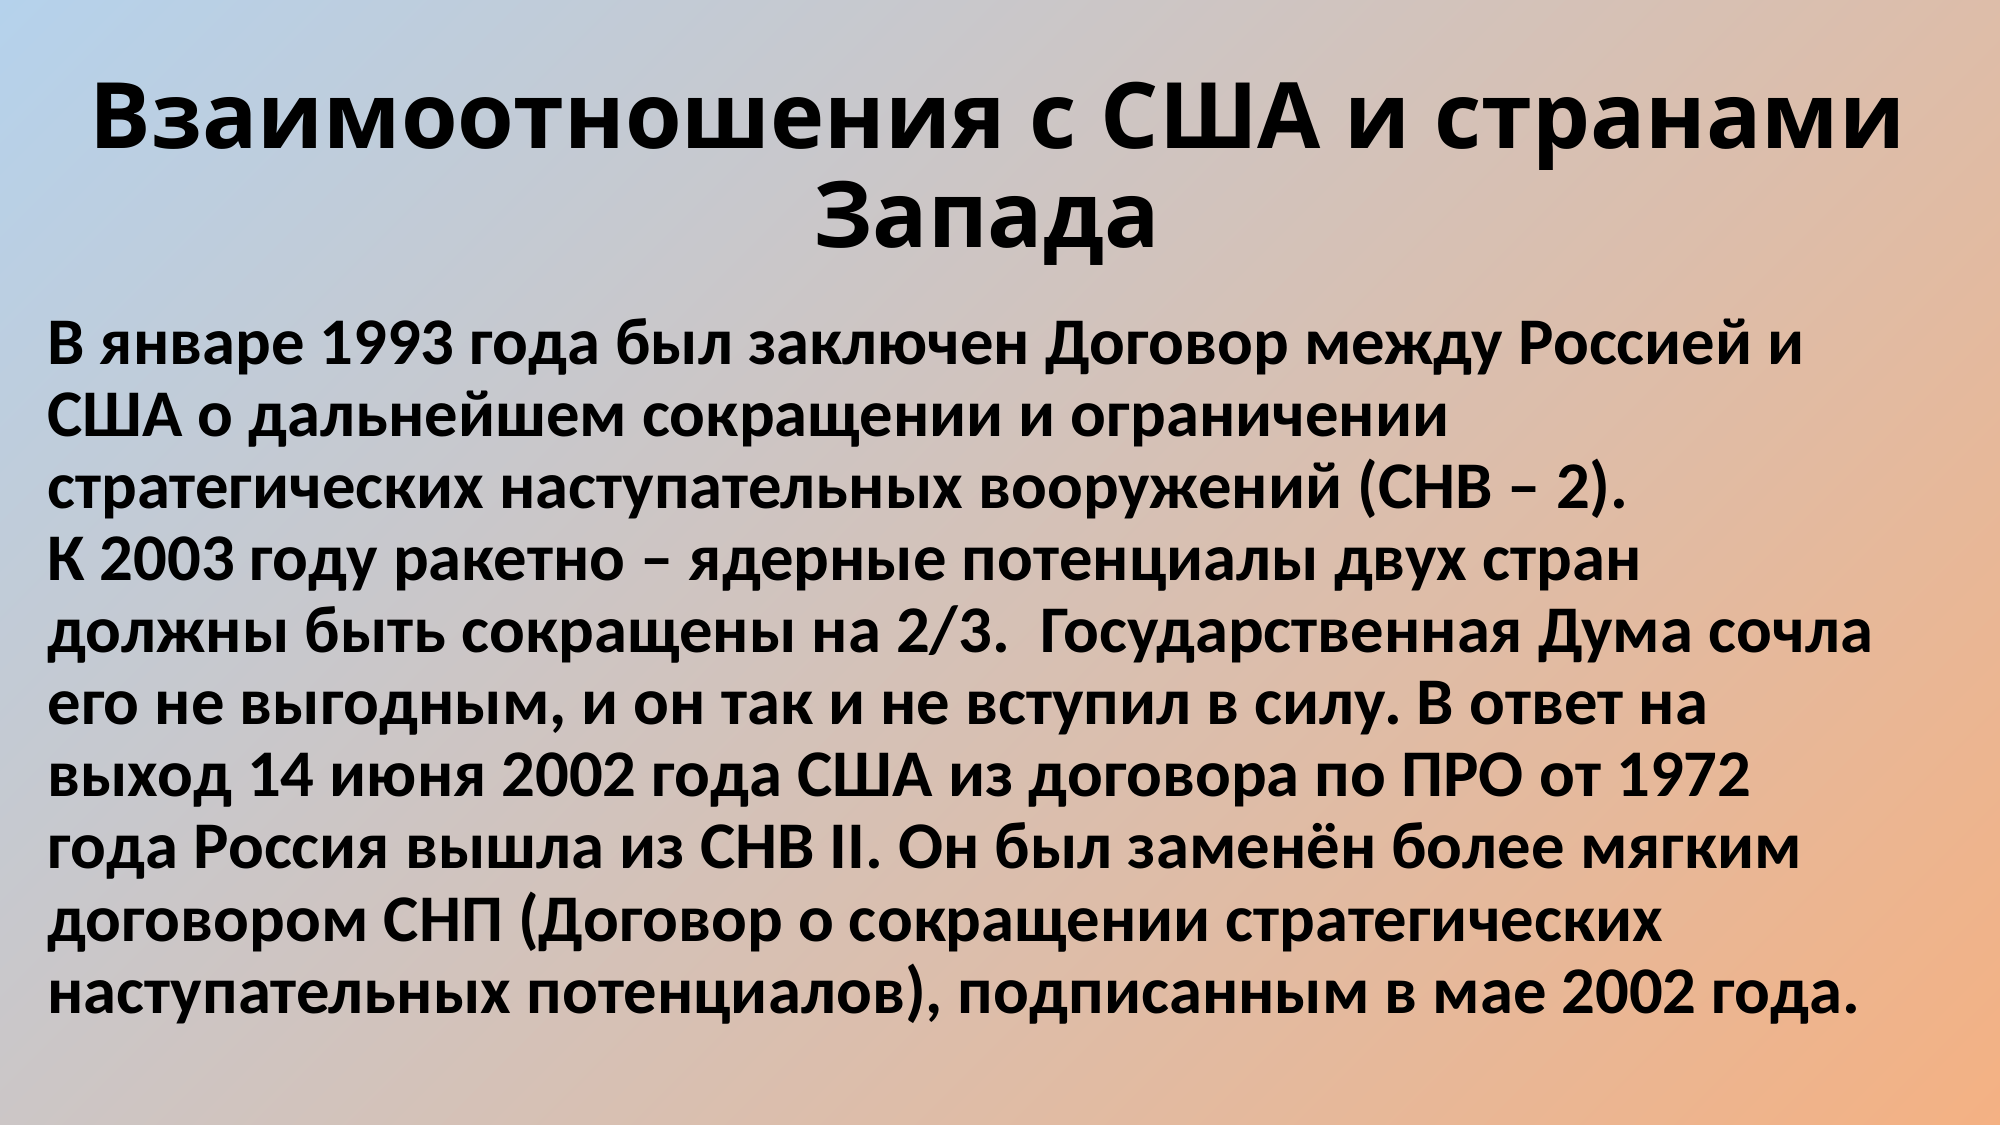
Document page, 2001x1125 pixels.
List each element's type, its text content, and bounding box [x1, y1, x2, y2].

title Взаимоотношения с США и странами Запада [32, 59, 1965, 278]
list В январе 1993 года был заключен Договор между Россией и США о дальнейшем сокращении и ограничении стратегических наступательных вооружений (СНВ – 2). К 2003 году ракетно – ядерные потенциалы двух стран должны быть сокращены на 2/3. Государственная Дума сочла его не выгодным, и он так и не вступил в силу. В ответ на выход 14 июня 2002 года США из договора по ПРО от 1972 года Россия вышла из СНВ II. Он был заменён более мягким договором СНП (Договор о сокращении стратегических наступательных потенциалов), подписанным в мае 2002 года. [32, 299, 1913, 1083]
